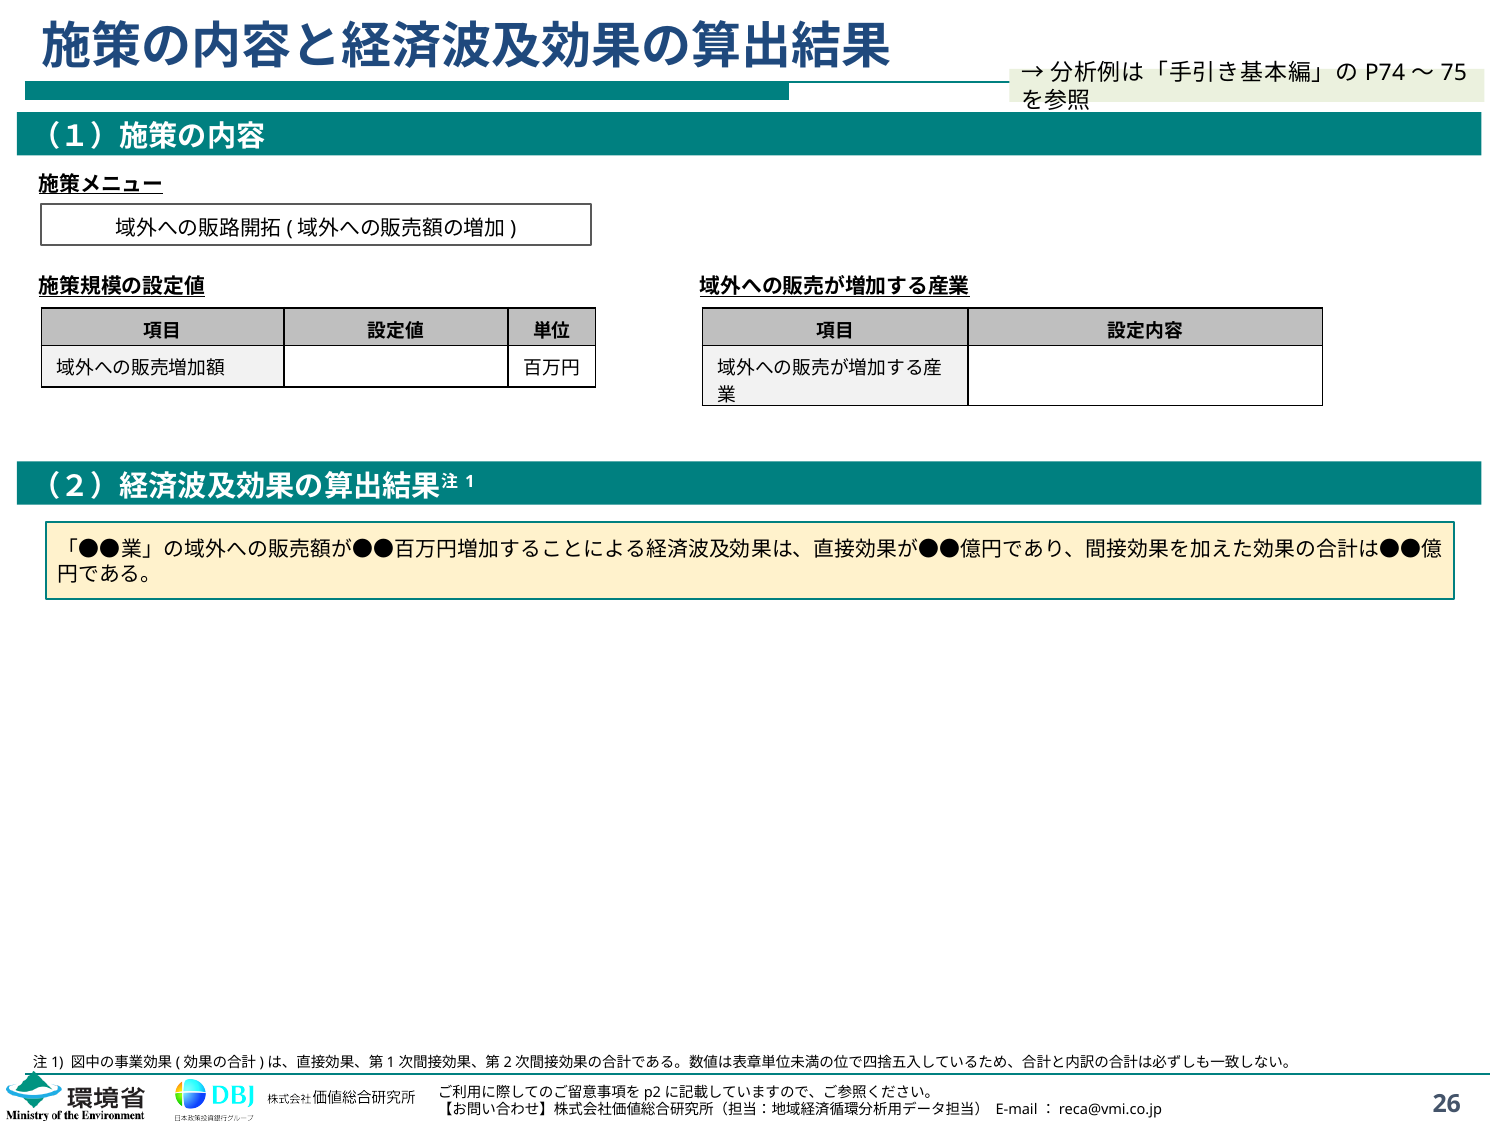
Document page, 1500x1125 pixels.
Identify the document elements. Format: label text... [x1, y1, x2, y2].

table_cell 百万円 [509, 346, 595, 386]
title 施策の内容と経済波及効果の算出結果 [25, 0, 1355, 82]
table_header 設定内容 [969, 309, 1322, 345]
slide_number 26 [1393, 1079, 1500, 1122]
text_box 「●●業」の域外への販売額が●●百万円増加することによる経済波及効果は、直接効果が●●億円であり、間接効果を加えた効果の合計は●●億円である。 [46, 522, 1454, 599]
text_box （１）施策の内容 [16, 112, 1482, 156]
table_header 単位 [509, 309, 595, 345]
text_box →分析例は「手引き基本編」のP74～75を参照 [1009, 68, 1485, 102]
table_header 項目 [703, 309, 967, 345]
text_box 域外への販売が増加する産業 [699, 273, 996, 299]
table_cell 域外への販売が増加する産業 [703, 346, 967, 405]
table_cell [969, 346, 1322, 405]
picture [2, 1071, 148, 1125]
text_box （２）経済波及効果の算出結果注1 [16, 461, 1482, 505]
table_header 設定値 [285, 309, 507, 345]
text_box 域外への販路開拓(域外への販売額の増加) [41, 203, 591, 245]
text_box 注1) 図中の事業効果(効果の合計)は、直接効果、第1次間接効果、第2次間接効果の合計である。数値は表章単位未満の位で四捨五入しているため、合計と内訳の合計は必ずしも一致しない。 [33, 1050, 1451, 1071]
text_box 施策規模の設定値 [38, 273, 276, 299]
table_cell [285, 346, 507, 386]
table_header 項目 [42, 309, 283, 345]
table_cell 域外への販売増加額 [42, 346, 283, 386]
text_box 施策メニュー [38, 170, 187, 196]
picture [171, 1075, 419, 1125]
